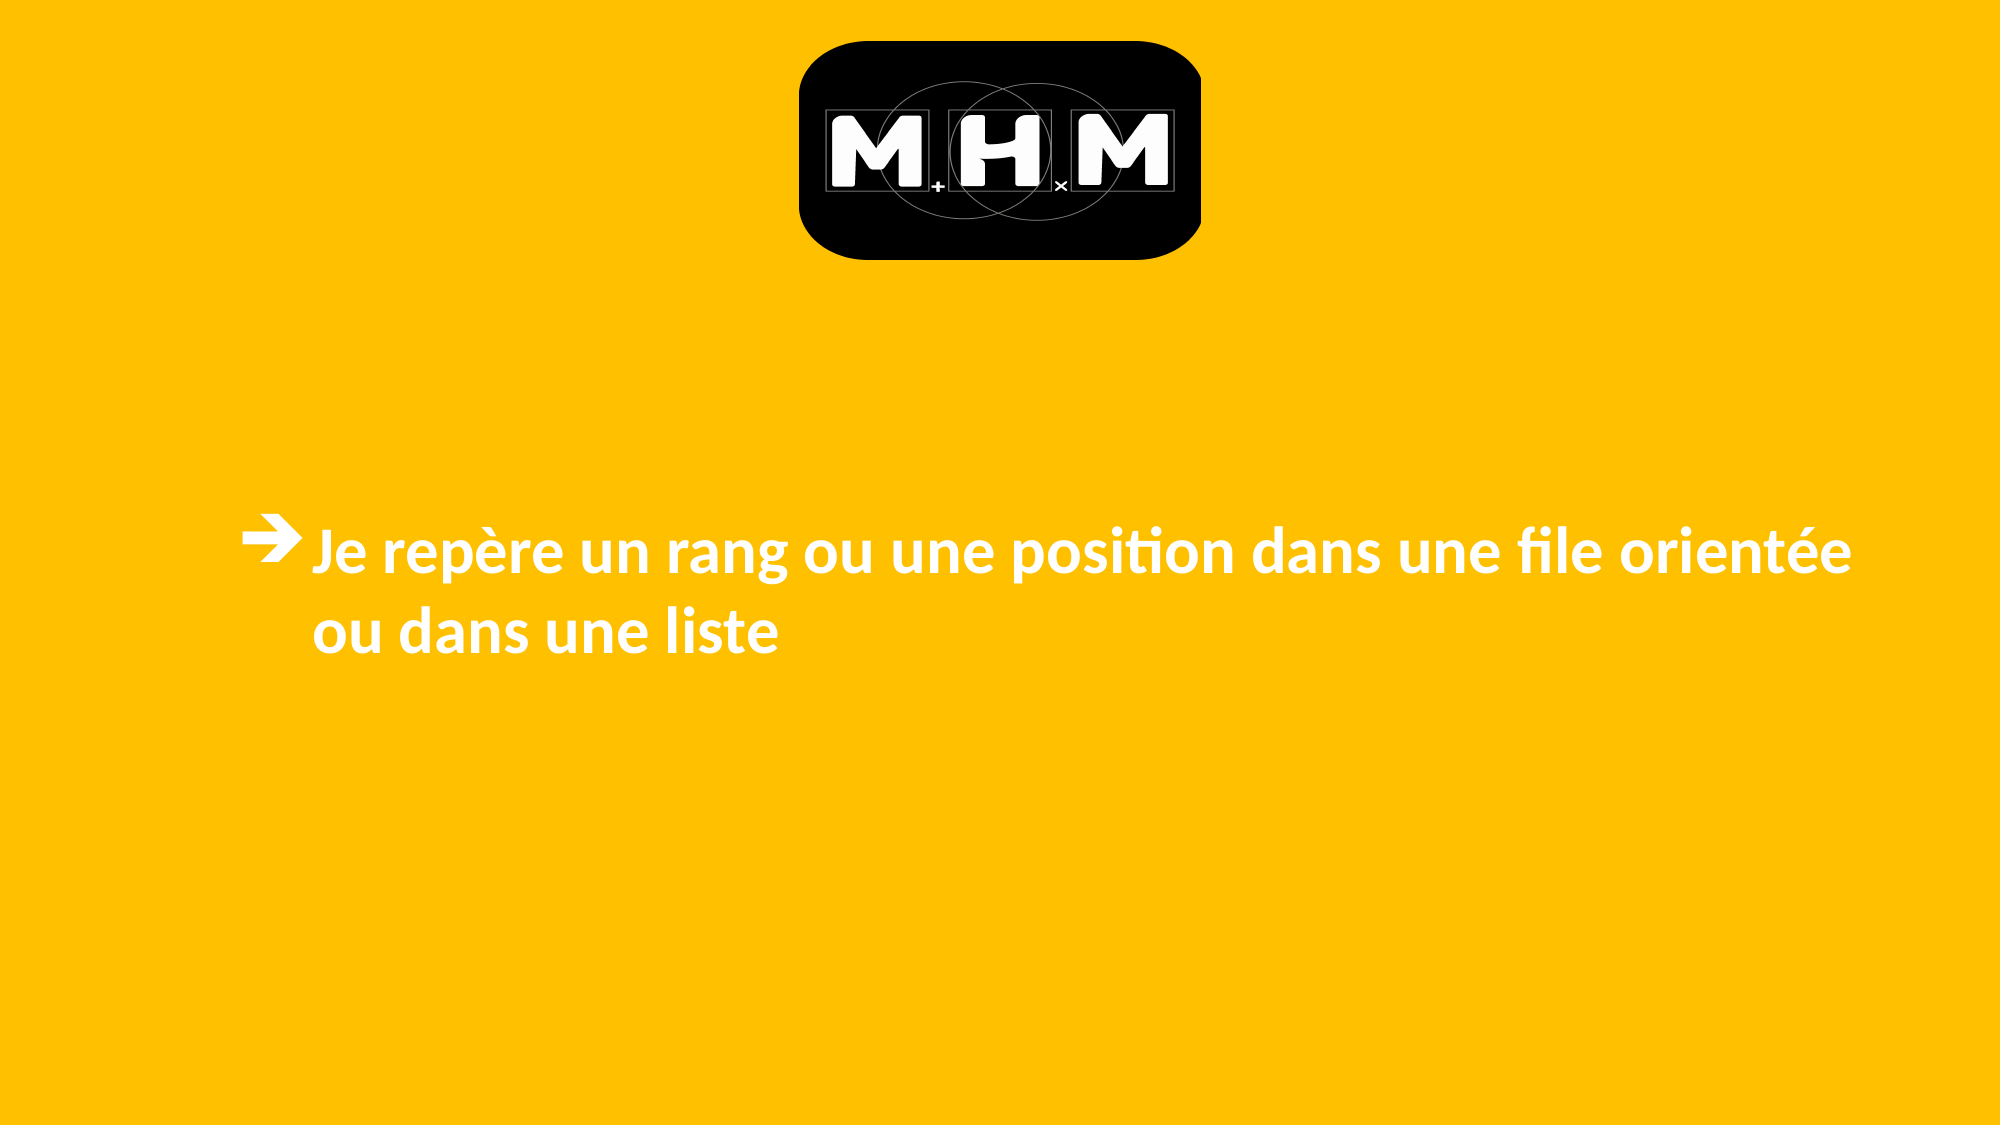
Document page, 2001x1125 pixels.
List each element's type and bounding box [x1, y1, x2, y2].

text_box [0, 0, 2000, 1125]
